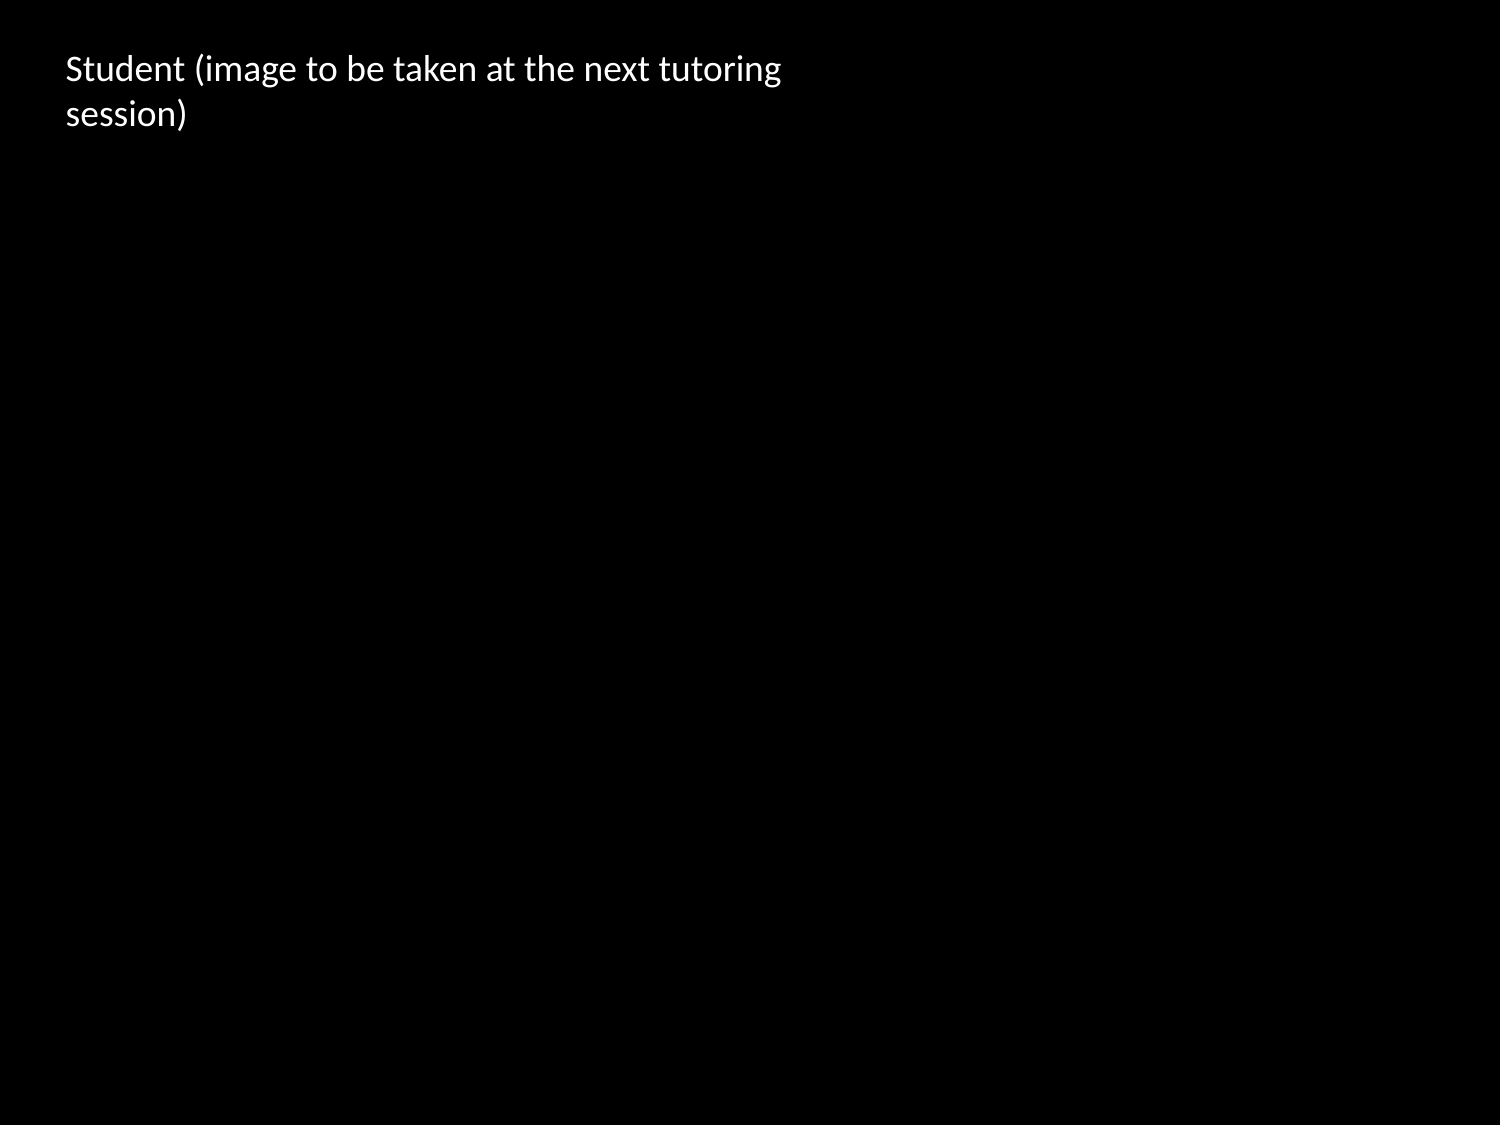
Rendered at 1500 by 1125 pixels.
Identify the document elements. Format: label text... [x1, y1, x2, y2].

text_box Student (image to be taken at the next tutoring session) [50, 36, 889, 187]
